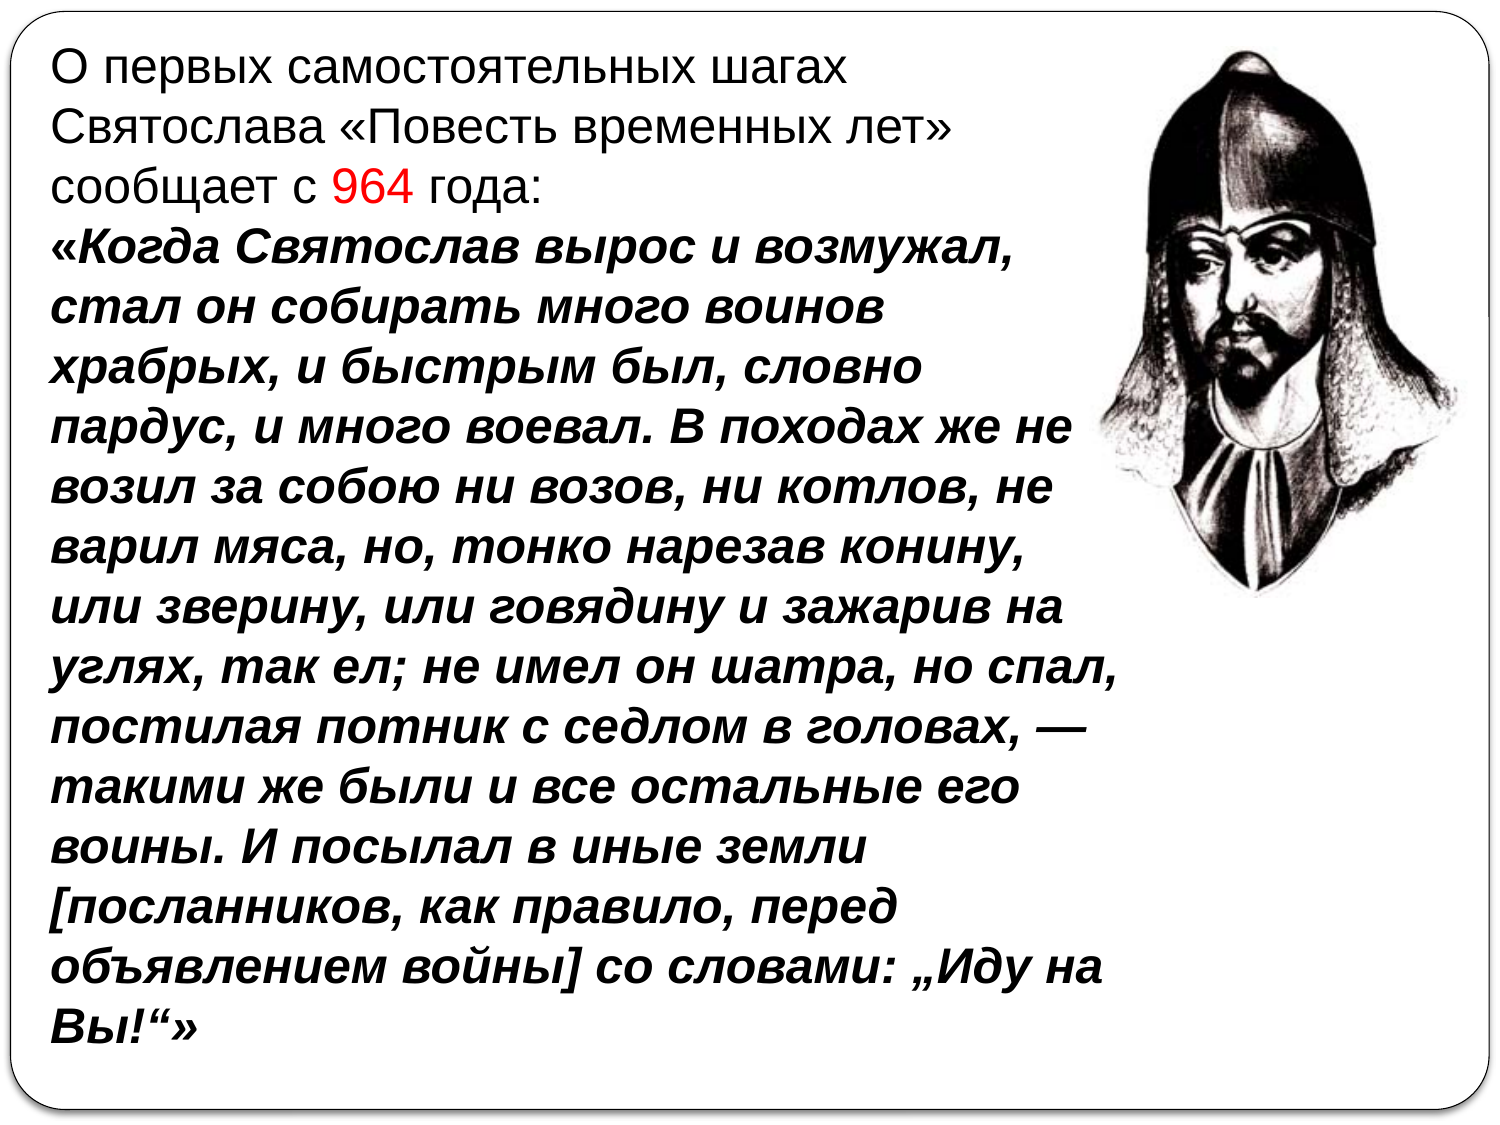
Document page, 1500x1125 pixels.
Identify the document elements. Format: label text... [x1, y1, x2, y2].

picture [1089, 46, 1471, 598]
text_box О первых самостоятельных шагах Святослава «Повесть временных лет» сообщает с 964 года: «Когда Святослав вырос и возмужал, стал он собирать много воинов храбрых, и быстрым был, словно пардус, и много воевал. В походах же не возил за собою ни возов, ни котлов, не варил мяса, но, тонко нарезав конину, или зверину, или говядину и зажарив на углях, так ел; не имел он шатра, но спал, постилая потник с седлом в головах, — такими же были и все остальные его воины. И посылал в иные земли [посланников, как правило, перед объявлением войны] со словами: „Иду на Вы!“» [35, 26, 1137, 1062]
